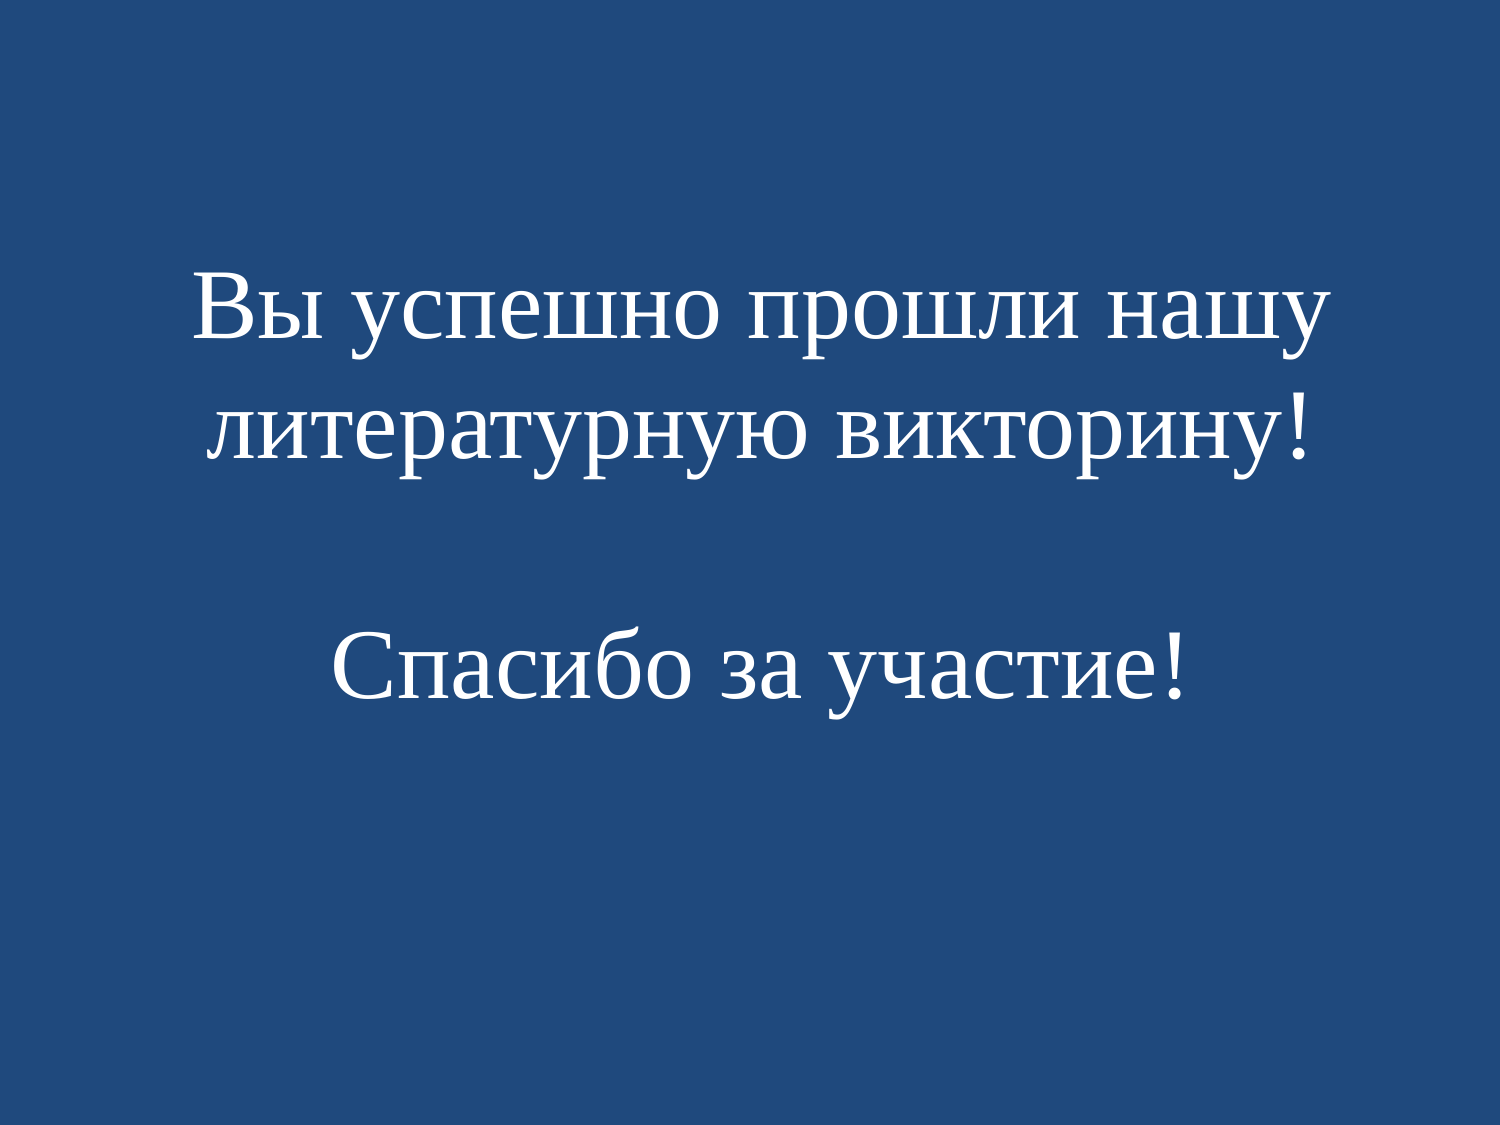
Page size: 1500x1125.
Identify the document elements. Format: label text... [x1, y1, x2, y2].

text_box Вы успешно прошли нашу литературную викторину! Спасибо за участие! [147, 231, 1376, 727]
